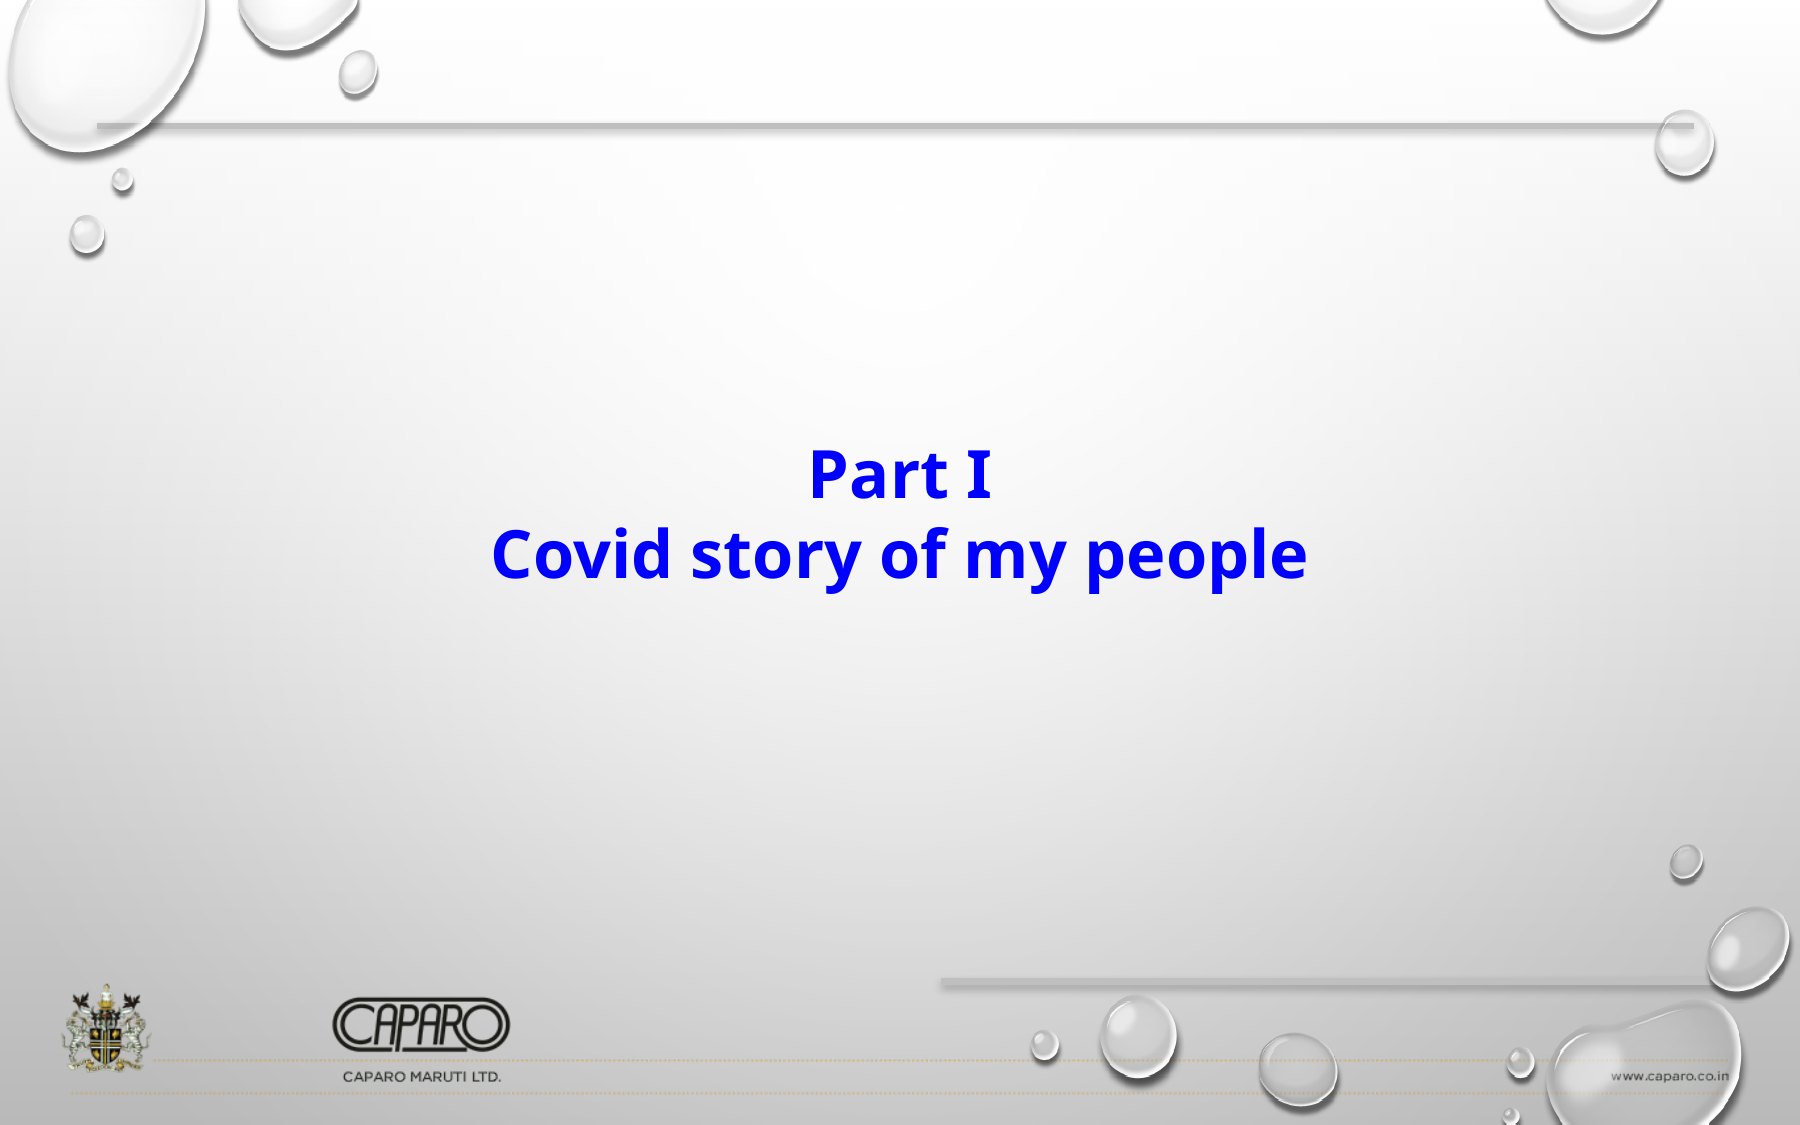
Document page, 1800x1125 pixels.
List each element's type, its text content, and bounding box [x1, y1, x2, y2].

text_box Part I Covid story of my people [475, 424, 1325, 600]
picture [0, 0, 1800, 1125]
